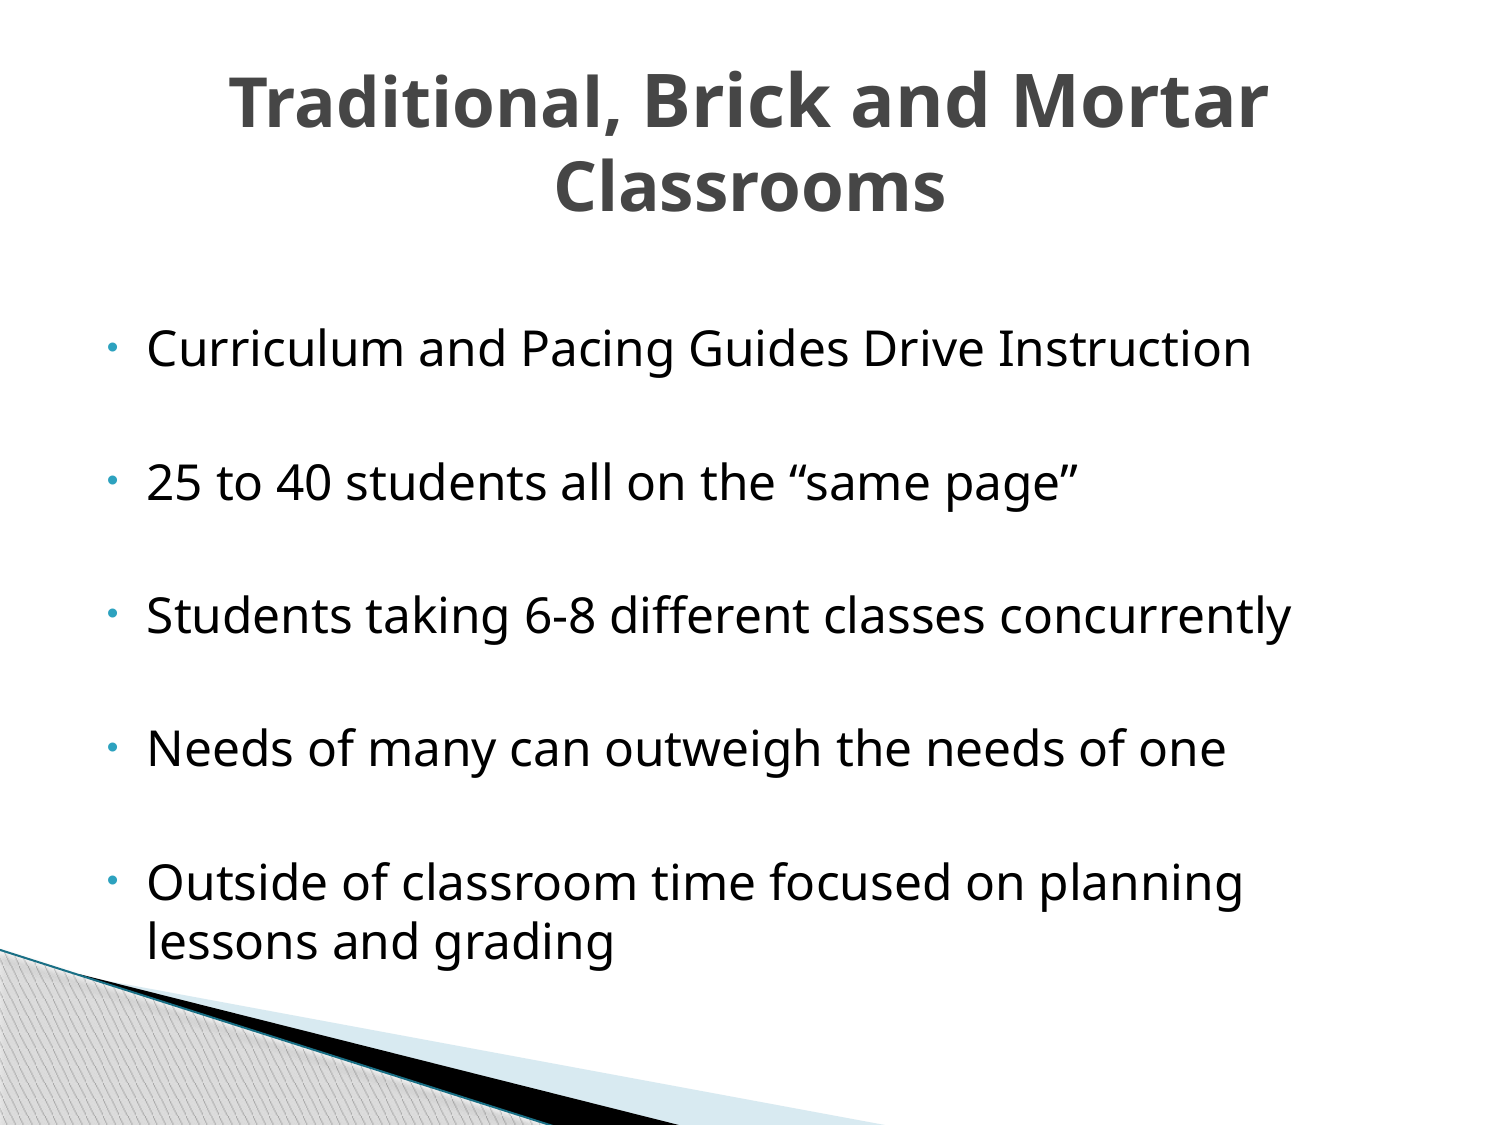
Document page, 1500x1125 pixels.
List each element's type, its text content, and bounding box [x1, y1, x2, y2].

list Curriculum and Pacing Guides Drive Instruction 25 to 40 students all on the “same page” Students taking 6-8 different classes concurrently Needs of many can outweigh the needs of one Outside of classroom time focused on planning lessons and grading [75, 243, 1425, 986]
title Traditional, Brick and Mortar Classrooms [75, 45, 1425, 233]
